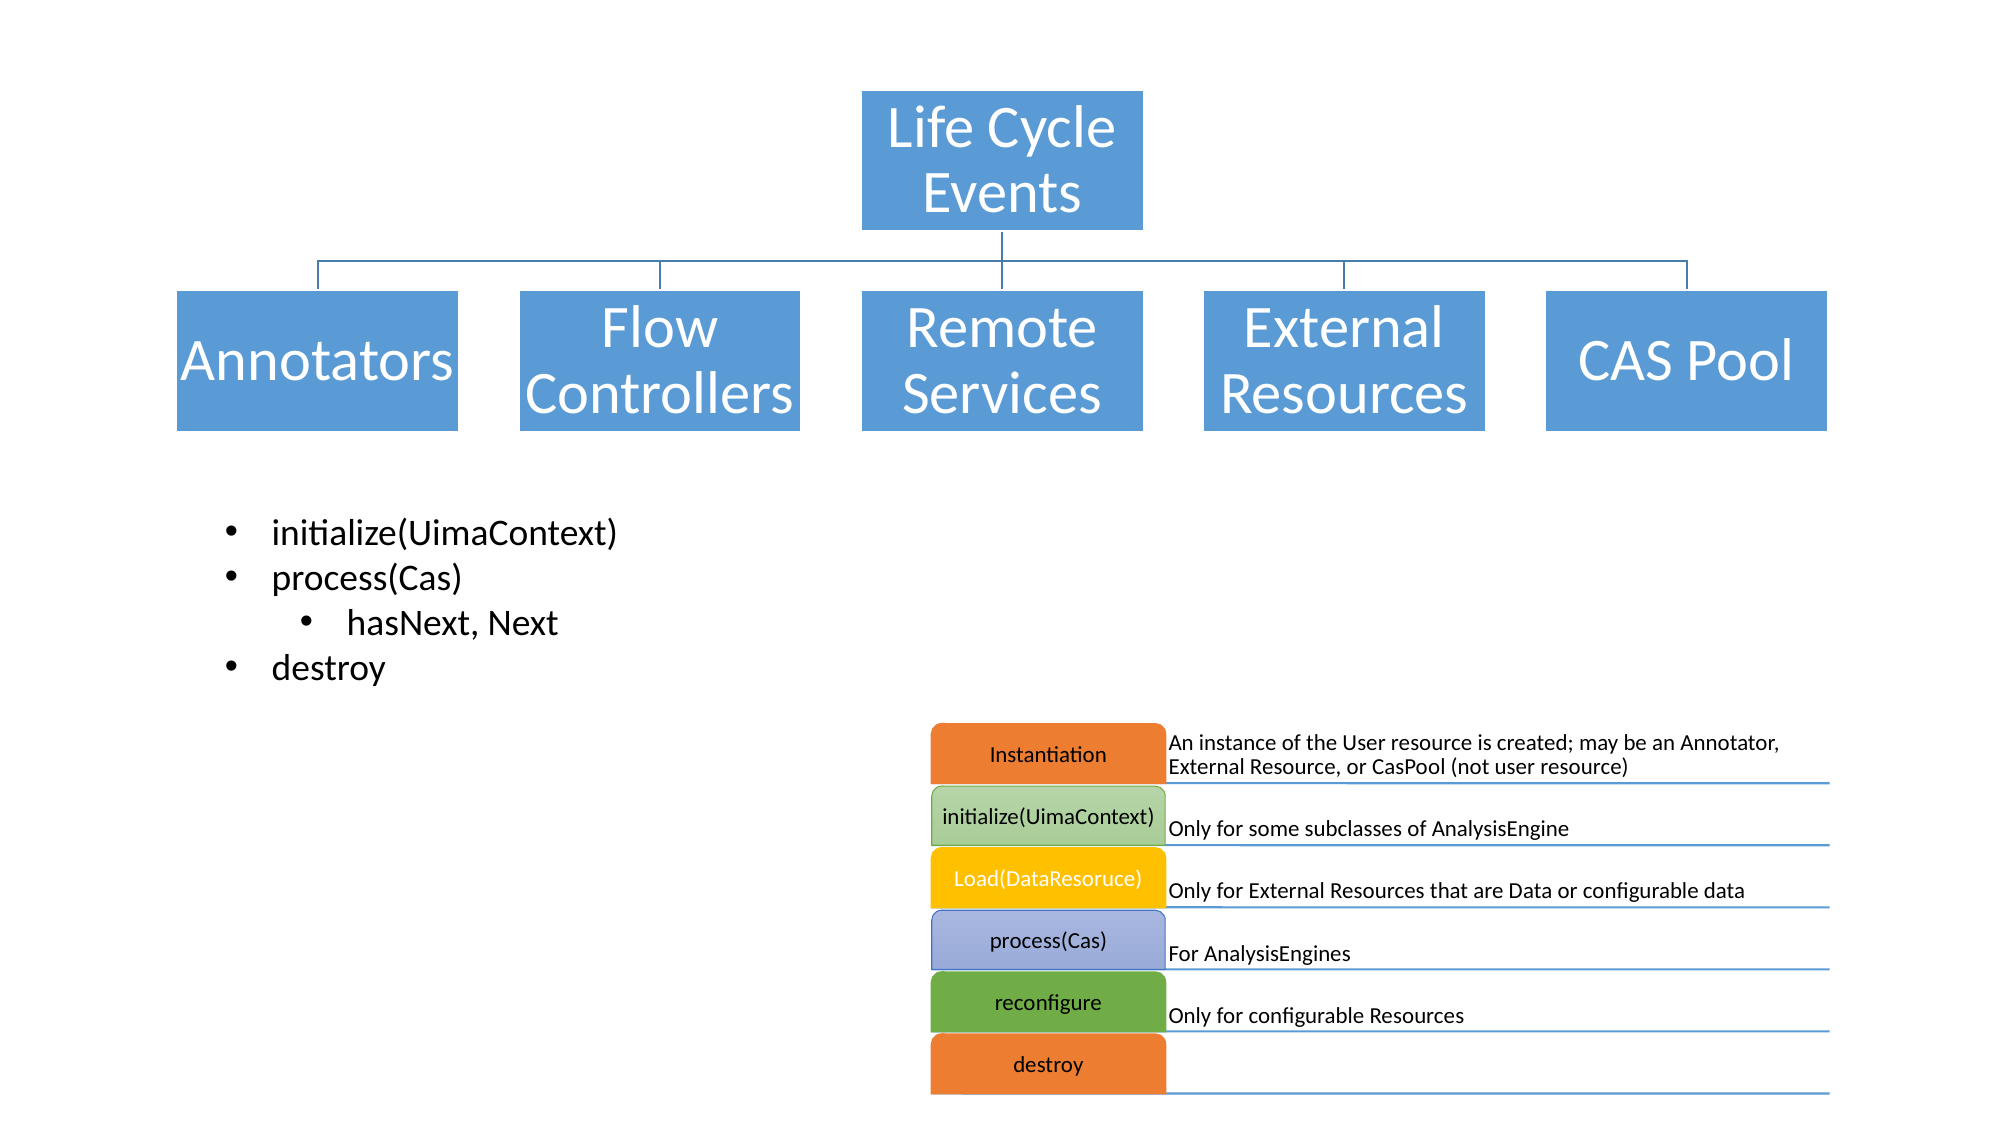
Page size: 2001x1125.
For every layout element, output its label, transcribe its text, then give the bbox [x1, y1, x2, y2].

text_box initialize(UimaContext) process(Cas) hasNext, Next destroy [209, 500, 688, 741]
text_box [176, 41, 1829, 480]
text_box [931, 723, 1830, 1094]
